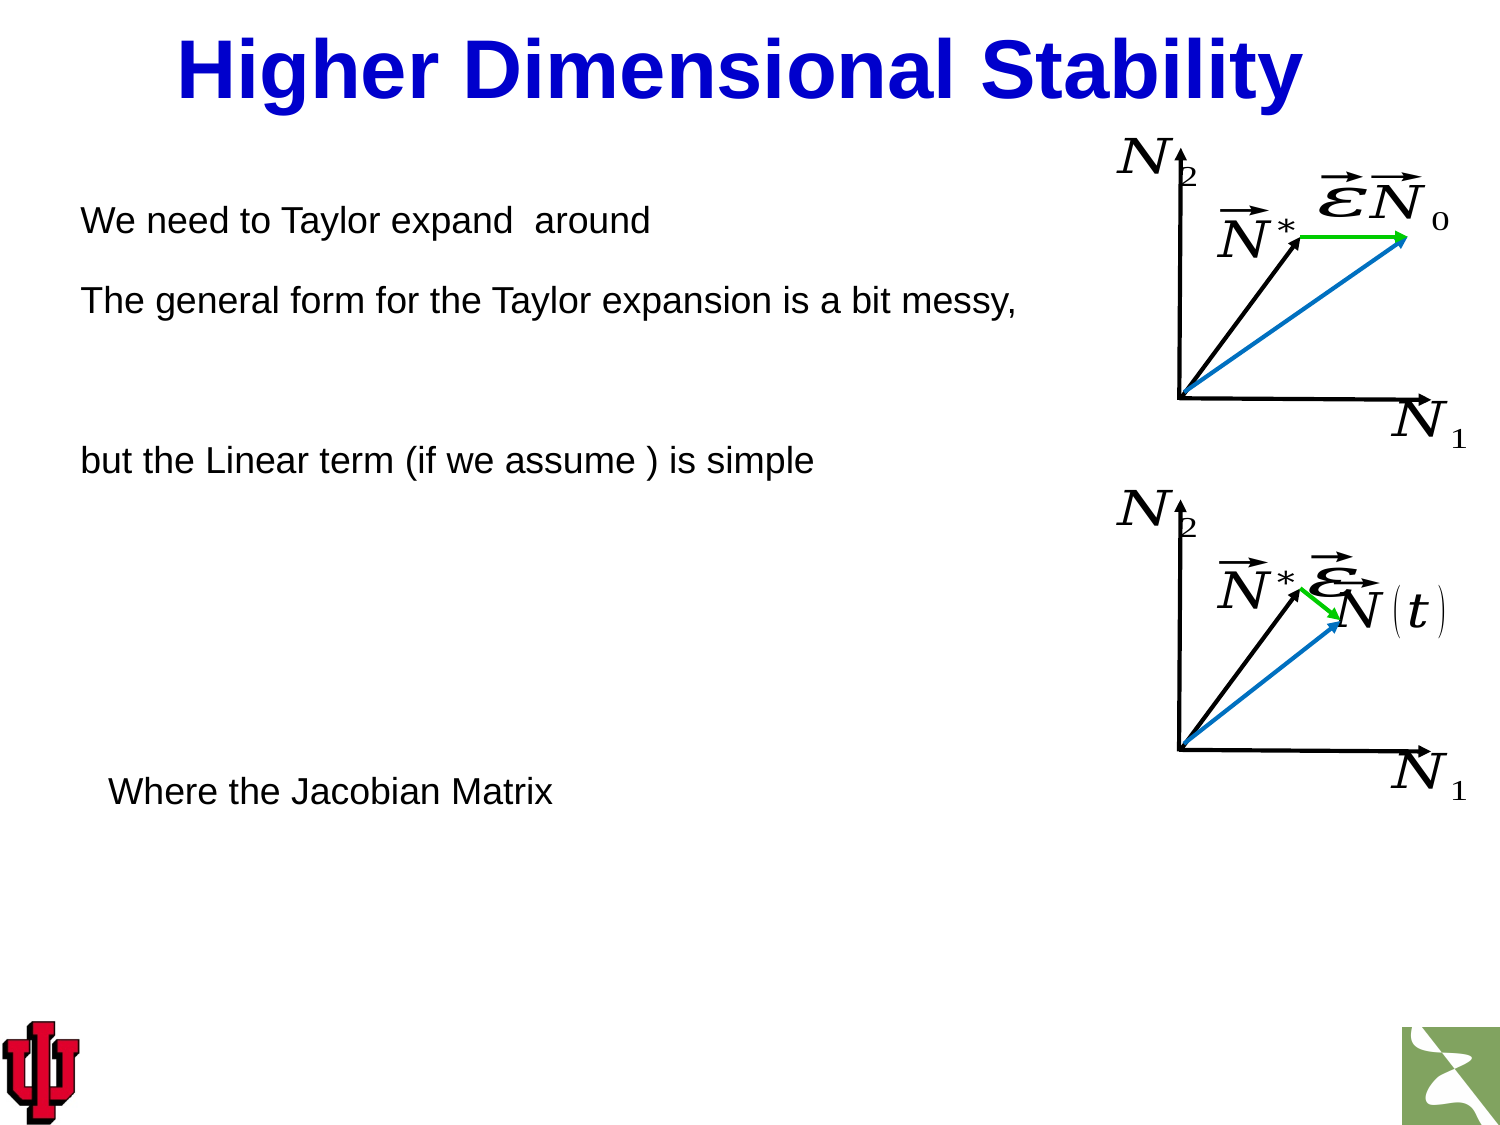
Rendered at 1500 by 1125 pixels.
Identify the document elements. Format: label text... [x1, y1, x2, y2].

picture [0, 1020, 80, 1125]
title Higher Dimensional Stability [65, 10, 1416, 121]
picture [1402, 1027, 1500, 1125]
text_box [1113, 131, 1471, 456]
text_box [1113, 482, 1471, 807]
